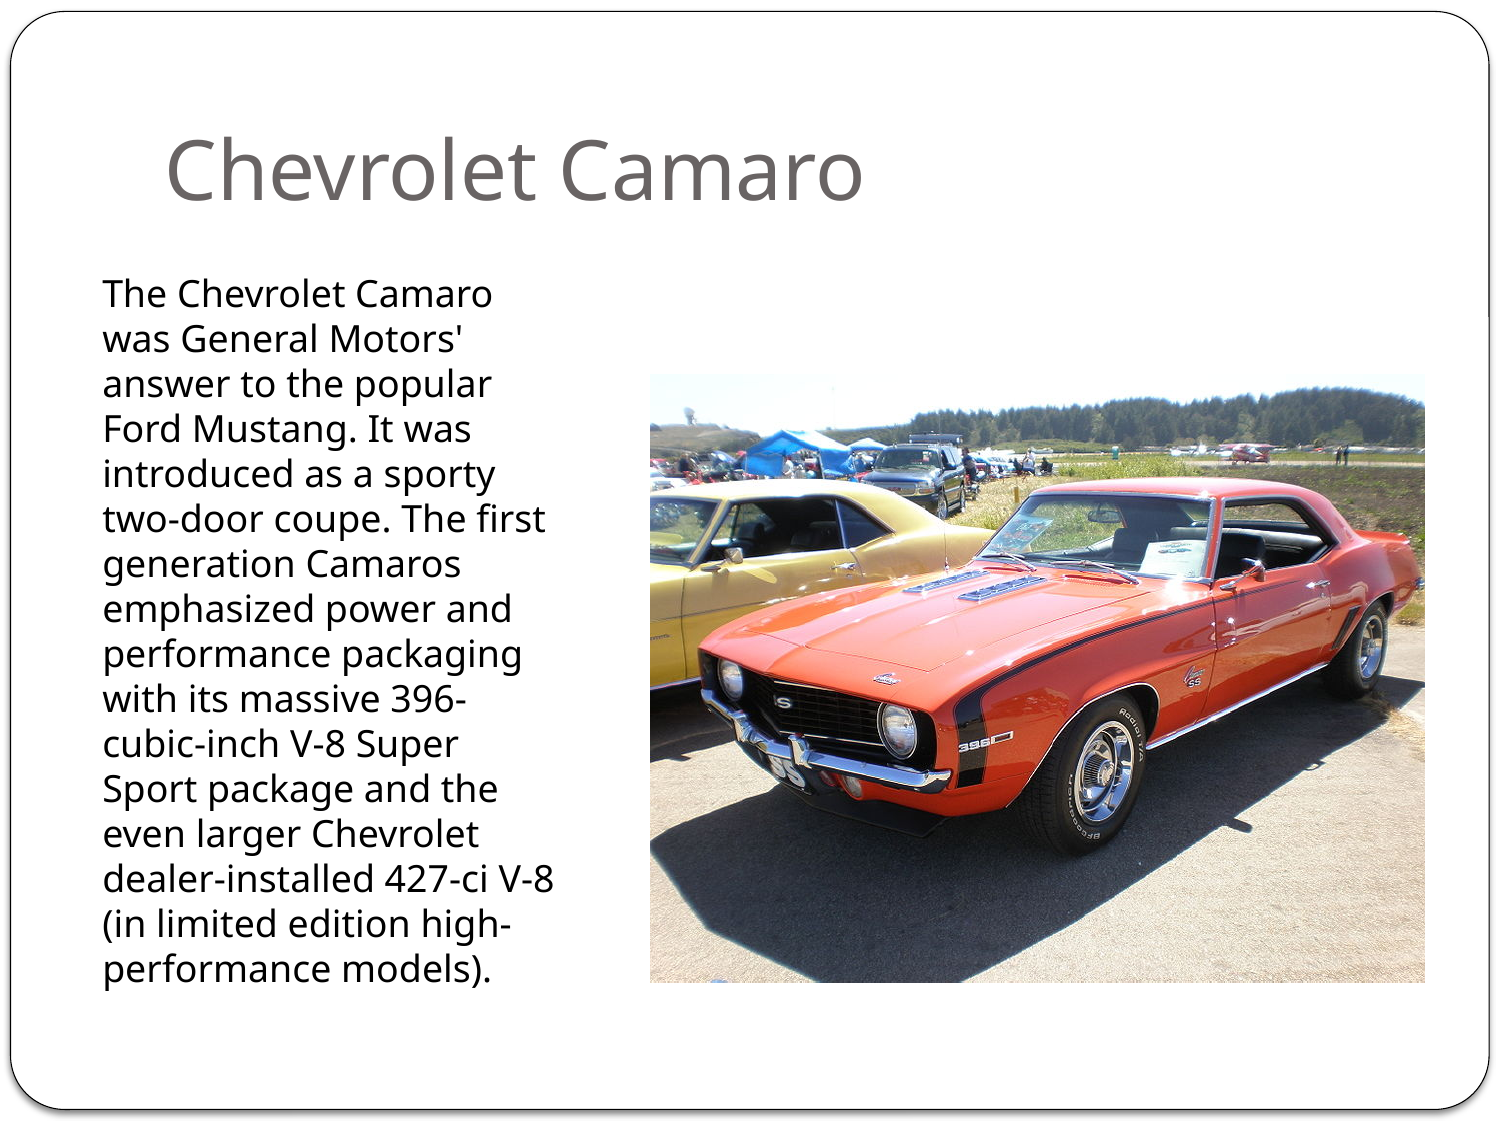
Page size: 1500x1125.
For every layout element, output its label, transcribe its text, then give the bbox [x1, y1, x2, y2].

list The Chevrolet Camaro was General Motors' answer to the popular Ford Mustang. It was introduced as a sporty two-door coupe. The first generation Camaros emphasized power and performance packaging with its massive 396-cubic-inch V-8 Super Sport package and the even larger Chevrolet dealer-installed 427-ci V-8 (in limited edition high-performance models). [87, 262, 575, 1000]
title Chevrolet Camaro [150, 44, 1425, 233]
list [649, 374, 1426, 983]
